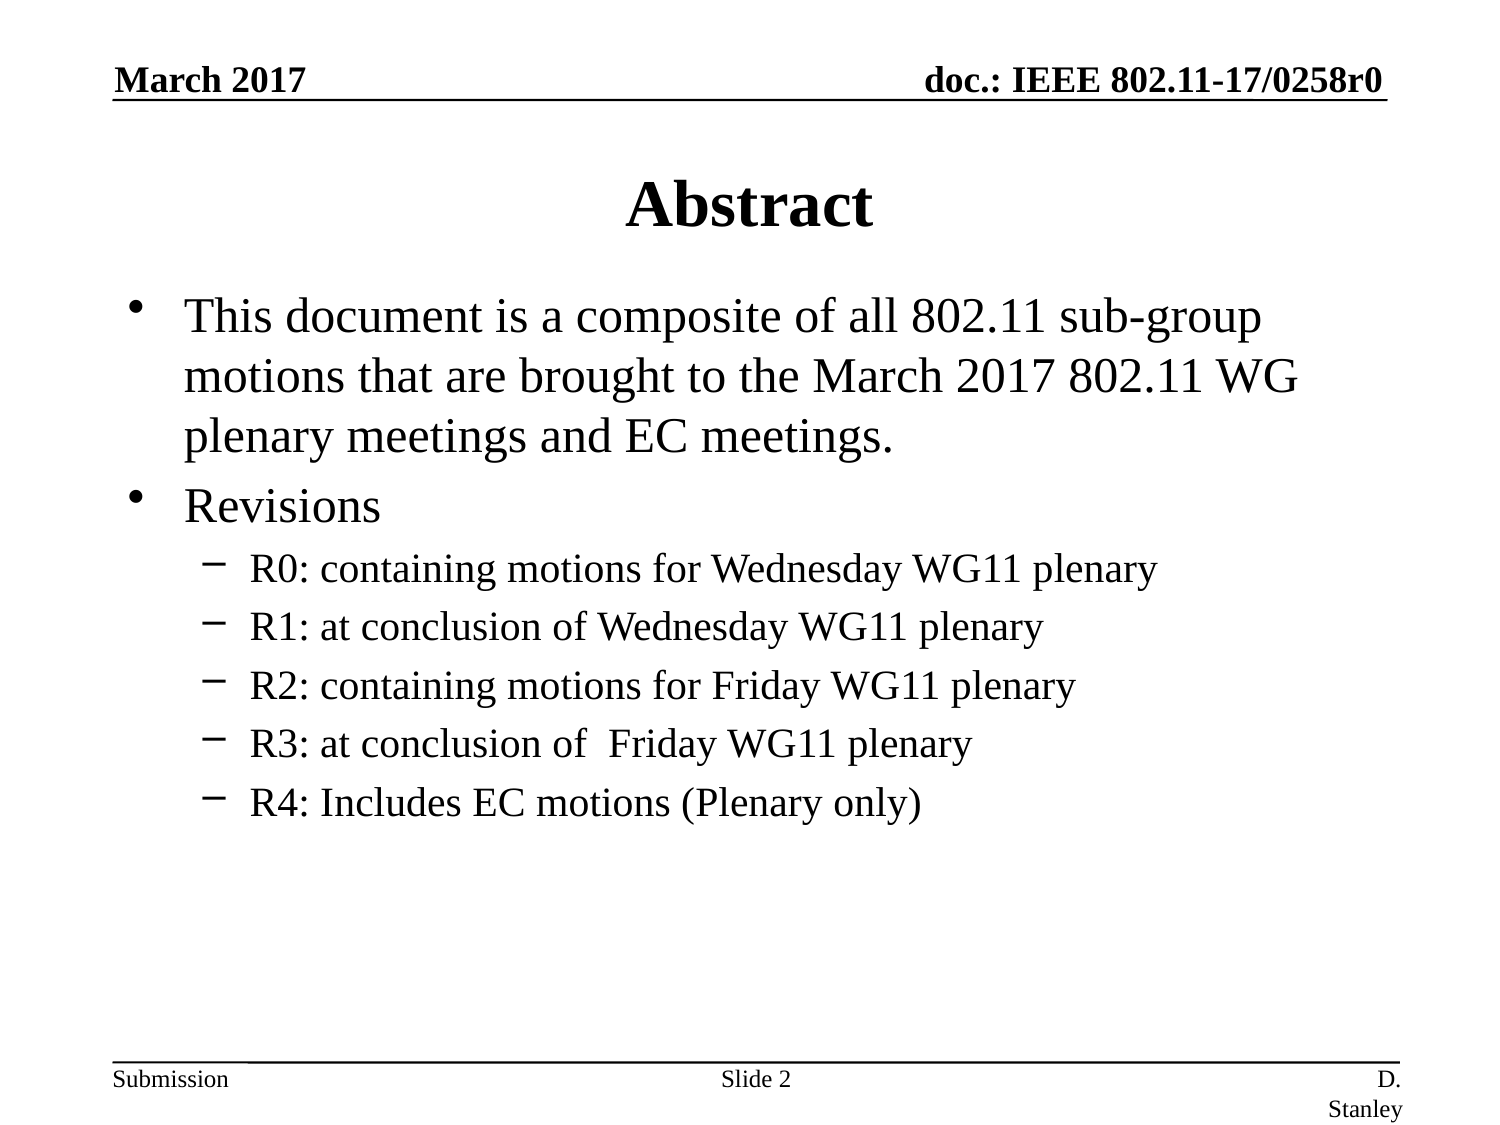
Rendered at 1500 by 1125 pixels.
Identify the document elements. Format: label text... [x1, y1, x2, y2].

footer D. Stanley, HP Enterprise [1324, 1061, 1402, 1093]
list This document is a composite of all 802.11 sub-group motions that are brought to the March 2017 802.11 WG plenary meetings and EC meetings. Revisions R0: containing motions for Wednesday WG11 plenary R1: at conclusion of Wednesday WG11 plenary R2: containing motions for Friday WG11 plenary R3: at conclusion of Friday WG11 plenary R4: Includes EC motions (Plenary only) [112, 275, 1450, 1025]
slide_number Slide 2 [712, 1061, 800, 1093]
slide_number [114, 54, 374, 101]
title Abstract [112, 112, 1388, 275]
